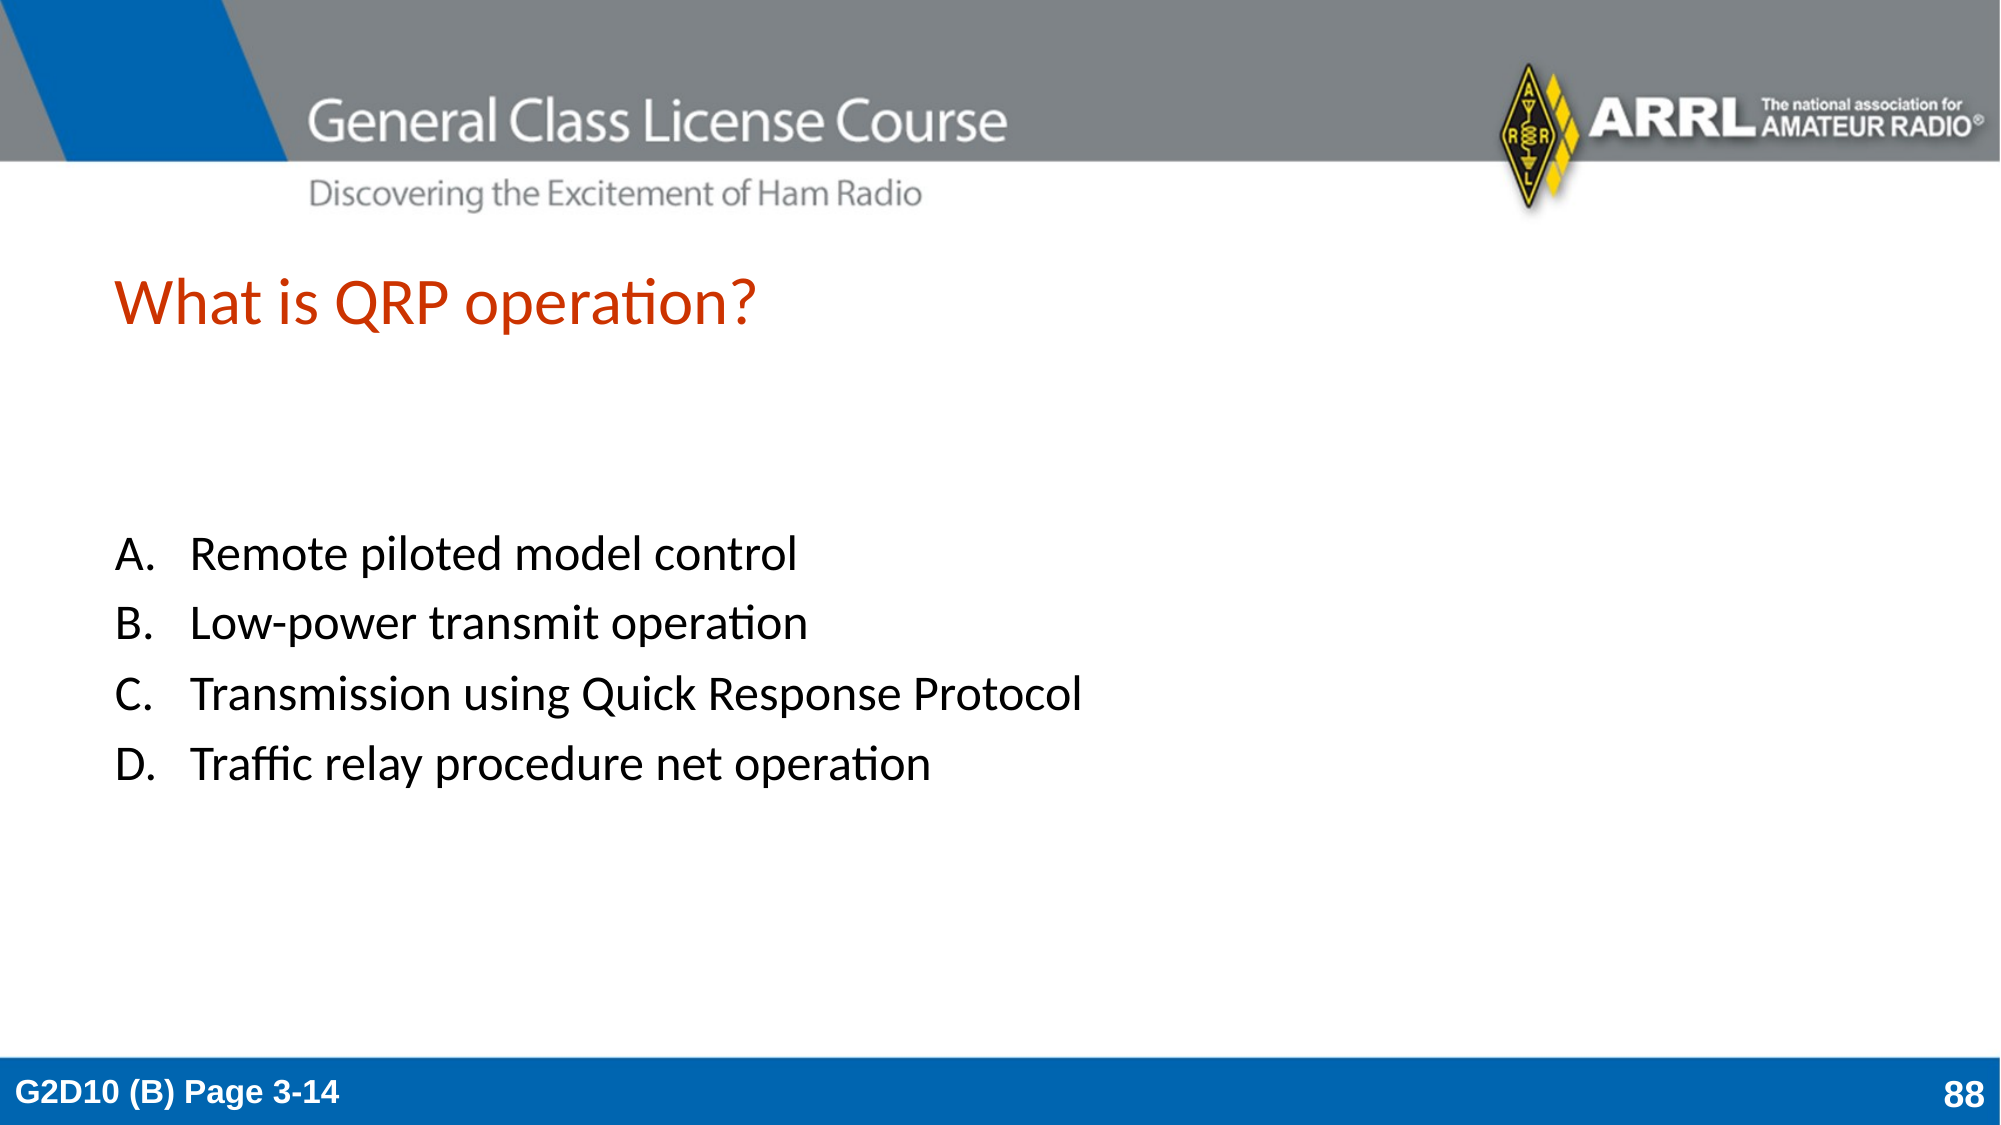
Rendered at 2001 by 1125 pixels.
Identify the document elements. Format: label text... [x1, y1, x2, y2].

picture [0, 0, 2001, 1125]
text_box 88 [1875, 1062, 2000, 1123]
text_box G2D10 (B) Page 3-14 [0, 1062, 1313, 1118]
list Remote piloted model control Low-power transmit operation Transmission using Quick Response Protocol Traffic relay procedure net operation [99, 512, 1900, 1005]
title What is QRP operation? [99, 249, 1900, 388]
